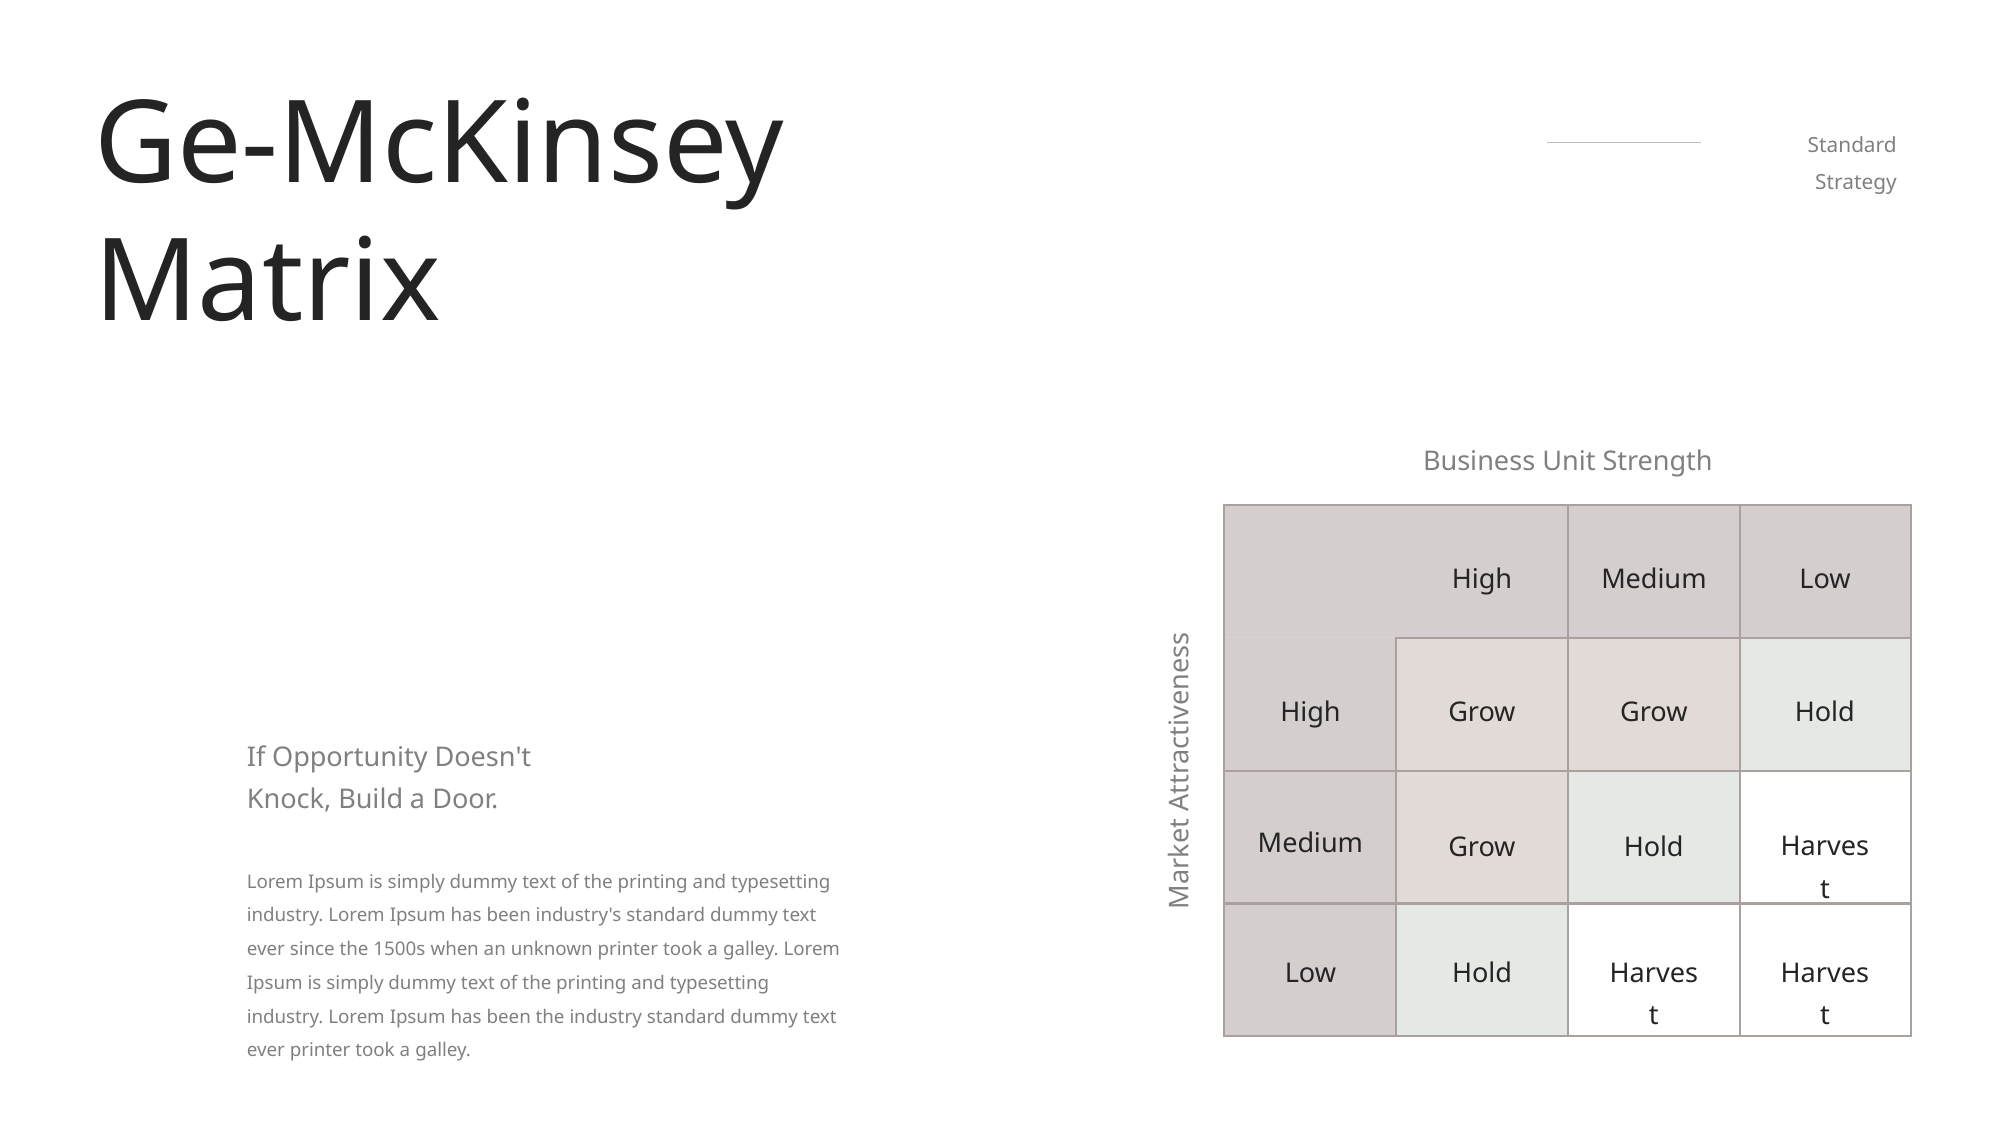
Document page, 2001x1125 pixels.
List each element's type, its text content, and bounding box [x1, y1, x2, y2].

text_box [1568, 905, 1739, 1037]
text_box [1569, 639, 1739, 770]
text_box Harvest [1764, 904, 1886, 911]
text_box Hold [1593, 811, 1715, 869]
text_box Hold [1421, 938, 1543, 996]
text_box [1569, 504, 1739, 637]
text_box Standard Strategy [1720, 111, 1912, 202]
text_box Harvest [1764, 811, 1886, 903]
text_box Ge-McKinsey Matrix [79, 61, 865, 351]
text_box Medium [1577, 544, 1731, 602]
text_box Low [1764, 544, 1886, 602]
text_box Market Attractiveness [1144, 590, 1202, 951]
text_box Business Unit Strength [1338, 426, 1798, 484]
text_box Grow [1593, 677, 1715, 734]
text_box [1741, 771, 1912, 903]
text_box High [1421, 544, 1543, 602]
text_box Medium [1233, 808, 1387, 866]
text_box If Opportunity Doesn't Knock, Build a Door. [232, 722, 608, 822]
text_box [1741, 638, 1912, 770]
text_box Lorem Ipsum is simply dummy text of the printing and typesetting industry. Lorem Ipsum has been industry's standard dummy text ever since the 1500s when an unknown printer took a galley. Lorem Ipsum is simply dummy text of the printing and typesetting industry. Lorem Ipsum has been the industry standard dummy text ever printer took a galley. [232, 850, 865, 1068]
text_box Harvest [1764, 938, 1886, 1038]
text_box Hold [1764, 677, 1886, 734]
text_box Harvest [1593, 938, 1715, 1038]
text_box [1741, 504, 1912, 637]
text_box Grow [1421, 677, 1543, 734]
text_box [1740, 904, 1912, 1037]
text_box [1223, 504, 1567, 1037]
text_box Grow [1421, 811, 1543, 869]
text_box High [1250, 677, 1371, 734]
text_box Low [1233, 938, 1387, 996]
text_box [1569, 772, 1739, 902]
